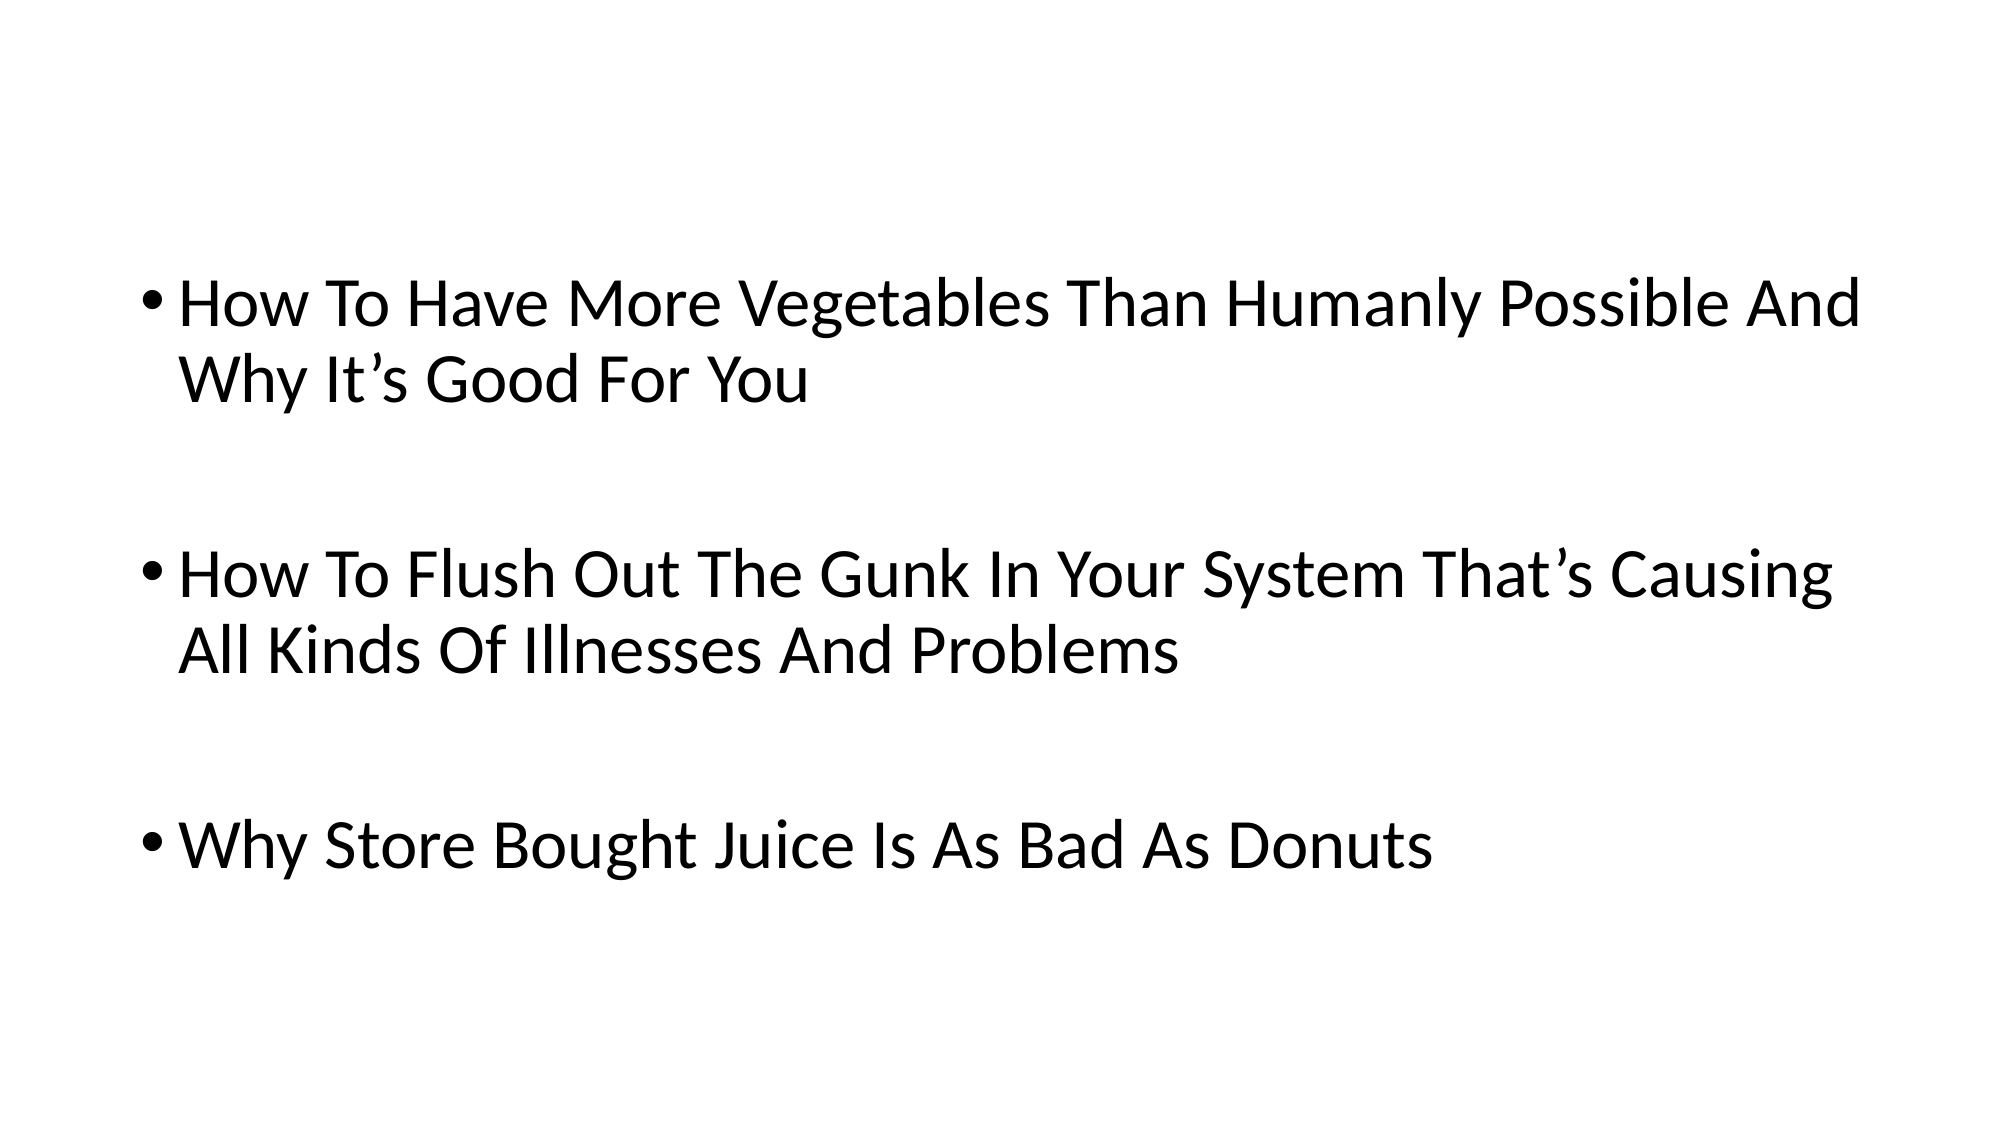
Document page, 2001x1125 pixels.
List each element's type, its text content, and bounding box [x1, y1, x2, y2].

list How To Have More Vegetables Than Humanly Possible And Why It’s Good For You How To Flush Out The Gunk In Your System That’s Causing All Kinds Of Illnesses And Problems Why Store Bought Juice Is As Bad As Donuts [125, 257, 1885, 1022]
